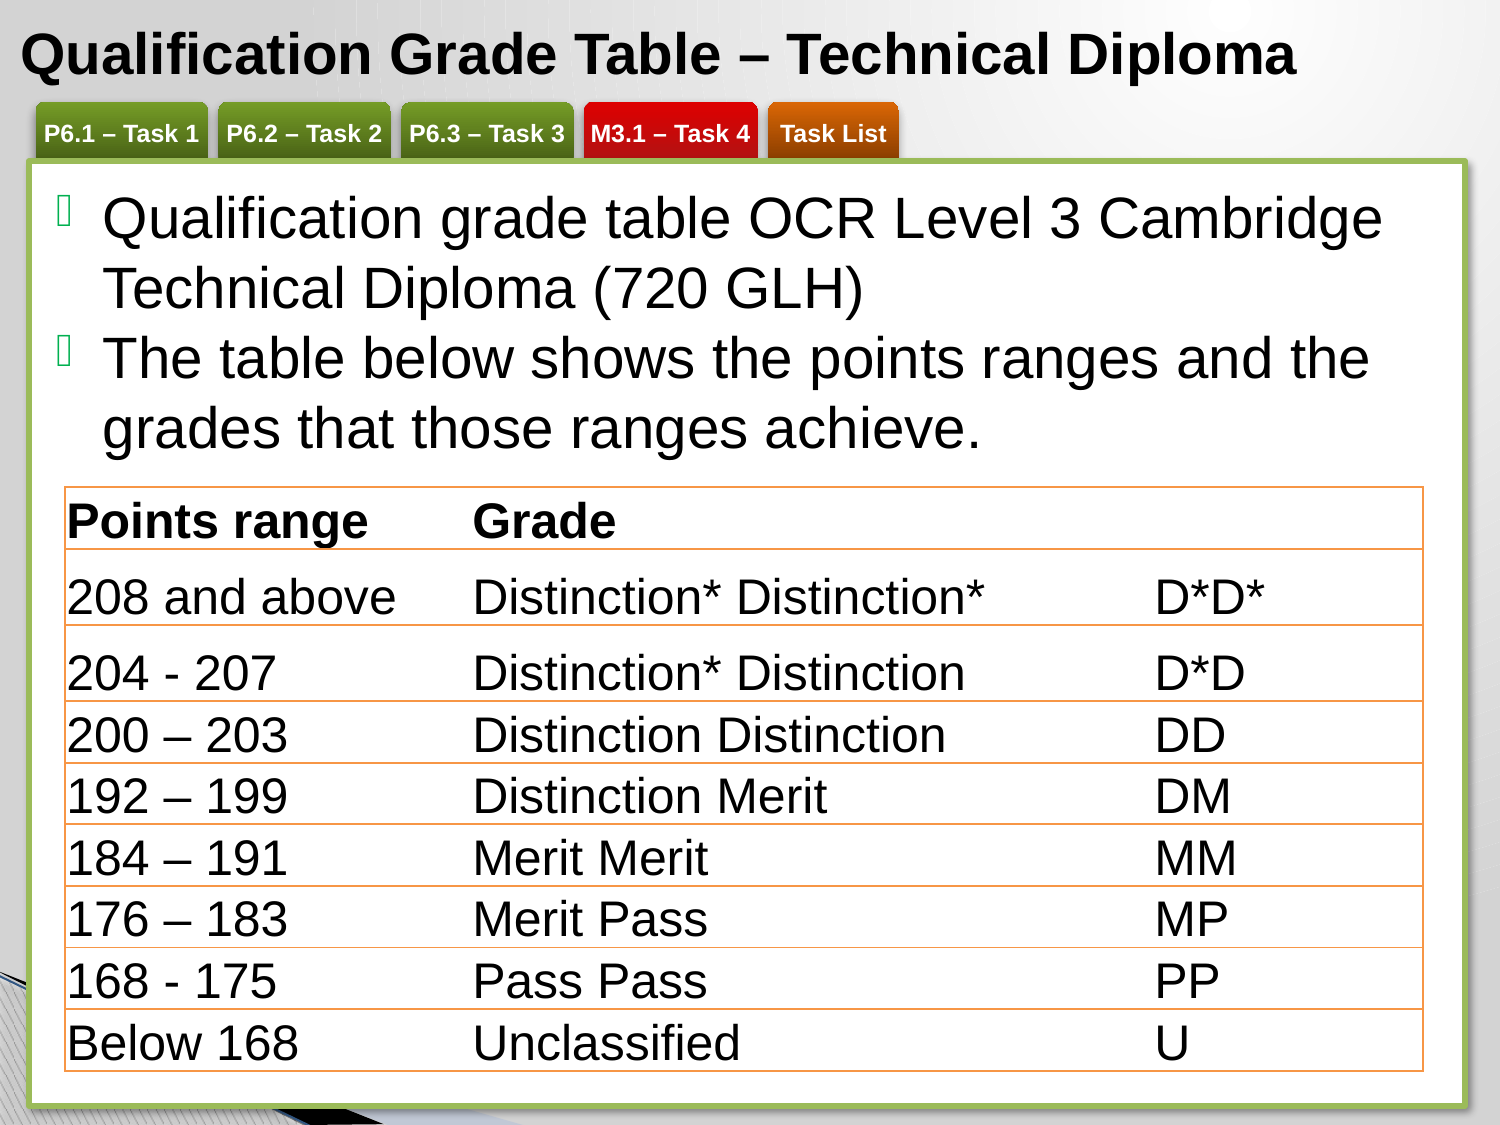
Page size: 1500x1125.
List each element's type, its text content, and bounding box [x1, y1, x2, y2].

table_header [1153, 488, 1422, 548]
table_cell 176 – 183 [66, 887, 471, 947]
text_box e [551, 0, 603, 5]
table_cell Merit Merit [471, 825, 1153, 885]
table_cell DD [1153, 702, 1422, 762]
table_header Grade [471, 488, 1153, 548]
table_cell Pass Pass [471, 948, 1153, 1008]
table_cell 204 - 207 [66, 626, 471, 700]
table_header Points range [66, 488, 471, 548]
table_cell Distinction Merit [471, 764, 1153, 823]
table_cell Below 168 [66, 1010, 471, 1070]
table_cell U [1153, 1010, 1422, 1070]
table_cell Distinction Distinction [471, 702, 1153, 762]
table_cell PP [1153, 948, 1422, 1008]
title Qualification Grade Table – Technical Diploma [5, 0, 1447, 102]
table_cell MP [1153, 887, 1422, 947]
picture [281, 1114, 303, 1125]
table_cell 184 – 191 [66, 825, 471, 885]
table_cell Distinction* Distinction [471, 626, 1153, 700]
table_cell D*D* [1153, 550, 1422, 624]
table_cell 168 - 175 [66, 948, 471, 1008]
table_cell 208 and above [66, 550, 471, 624]
table_cell Unclassified [471, 1010, 1153, 1070]
table_cell DM [1153, 764, 1422, 823]
table_cell MM [1153, 825, 1422, 885]
table_cell 192 – 199 [66, 764, 471, 823]
table_cell D*D [1153, 626, 1422, 700]
table_cell Merit Pass [471, 887, 1153, 947]
text_box Qualification grade table OCR Level 3 Cambridge Technical Diploma (720 GLH) The table below shows the points ranges and the grades that those ranges achieve. [41, 172, 1447, 468]
table_cell 200 – 203 [66, 702, 471, 762]
table_cell Distinction* Distinction* [471, 550, 1153, 624]
